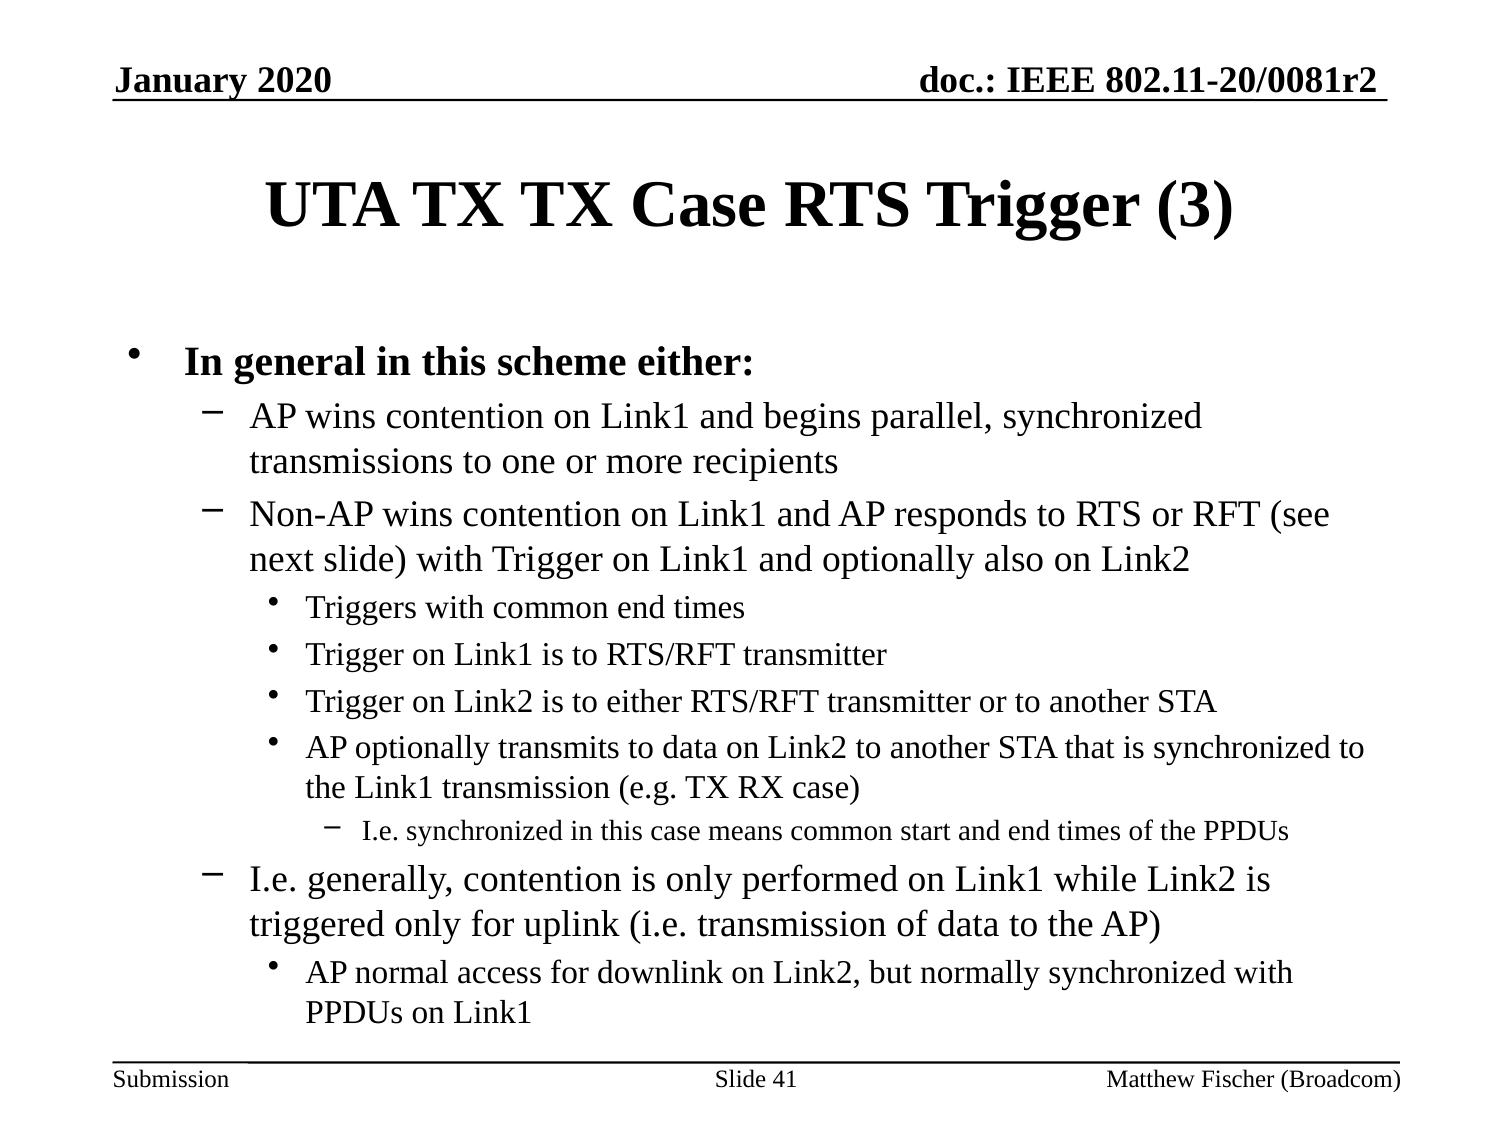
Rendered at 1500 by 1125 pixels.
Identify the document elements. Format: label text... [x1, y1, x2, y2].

list In general in this scheme either: AP wins contention on Link1 and begins parallel, synchronized transmissions to one or more recipients Non-AP wins contention on Link1 and AP responds to RTS or RFT (see next slide) with Trigger on Link1 and optionally also on Link2 Triggers with common end times Trigger on Link1 is to RTS/RFT transmitter Trigger on Link2 is to either RTS/RFT transmitter or to another STA AP optionally transmits to data on Link2 to another STA that is synchronized to the Link1 transmission (e.g. TX RX case) I.e. synchronized in this case means common start and end times of the PPDUs I.e. generally, contention is only performed on Link1 while Link2 is triggered only for uplink (i.e. transmission of data to the AP) AP normal access for downlink on Link2, but normally synchronized with PPDUs on Link1 [112, 326, 1388, 1002]
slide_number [114, 54, 335, 101]
footer Matthew Fischer (Broadcom) [1102, 1061, 1402, 1093]
title UTA TX TX Case RTS Trigger (3) [112, 112, 1388, 288]
slide_number Slide 41 [712, 1061, 800, 1093]
